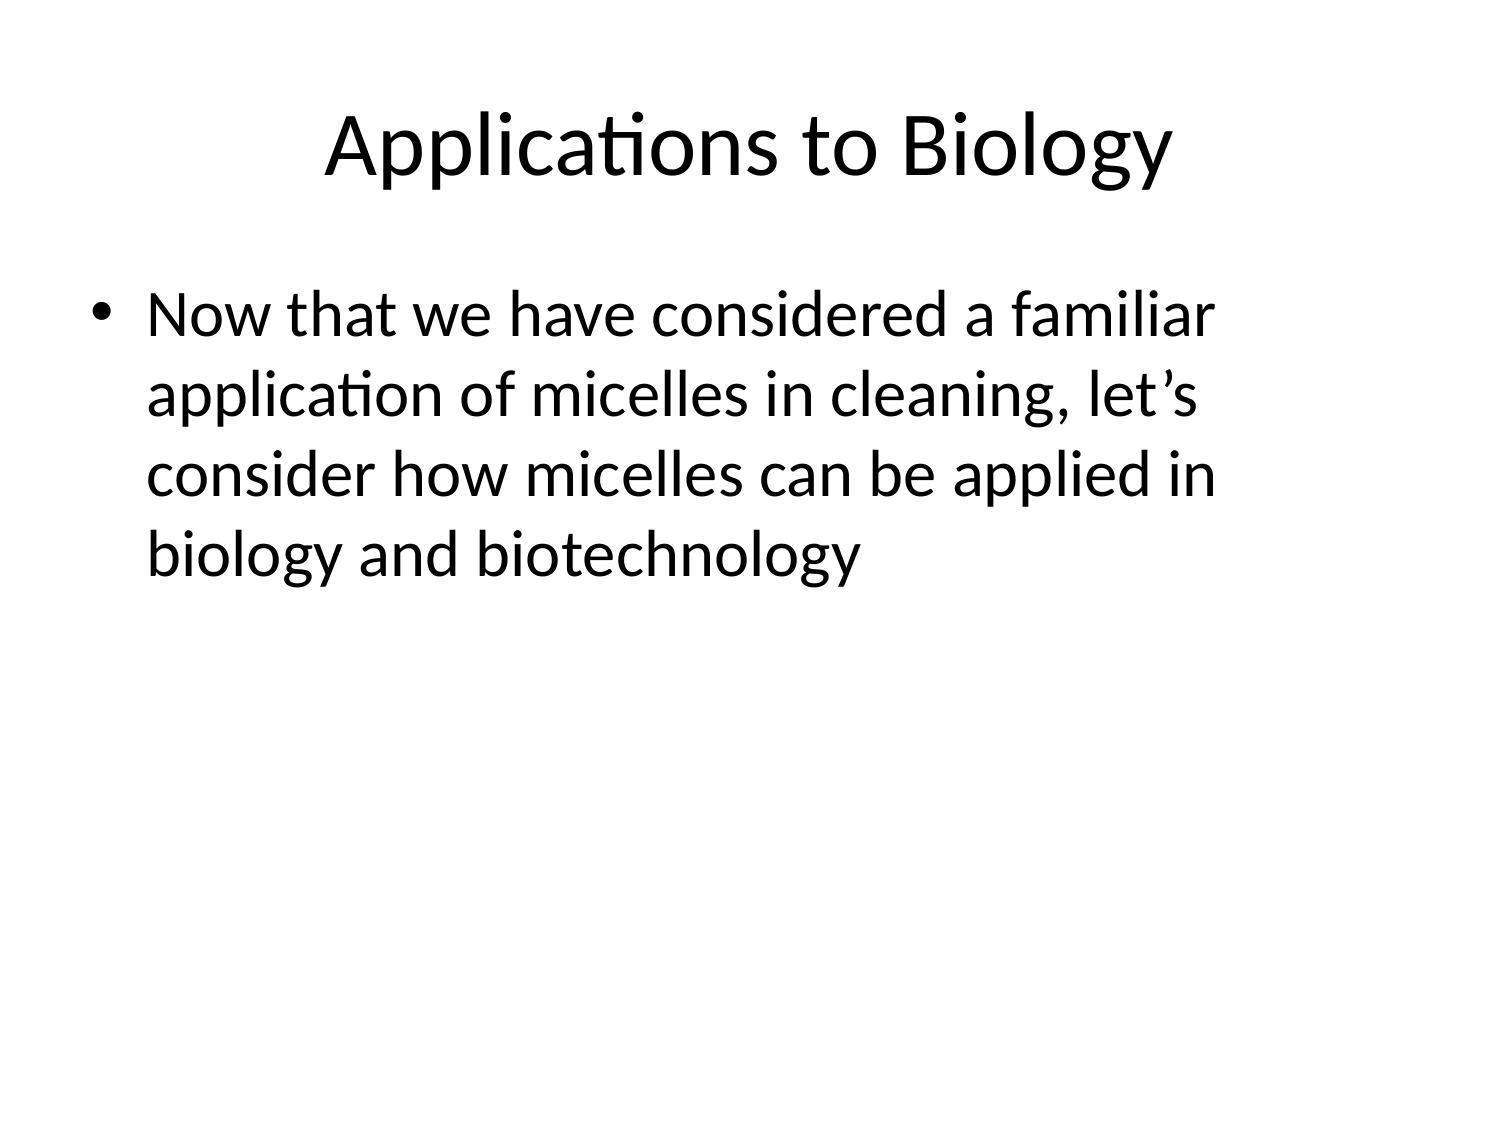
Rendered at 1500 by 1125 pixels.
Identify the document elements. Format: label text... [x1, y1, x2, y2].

title Applications to Biology [75, 45, 1425, 233]
list Now that we have considered a familiar application of micelles in cleaning, let’s consider how micelles can be applied in biology and biotechnology [75, 262, 1425, 1005]
